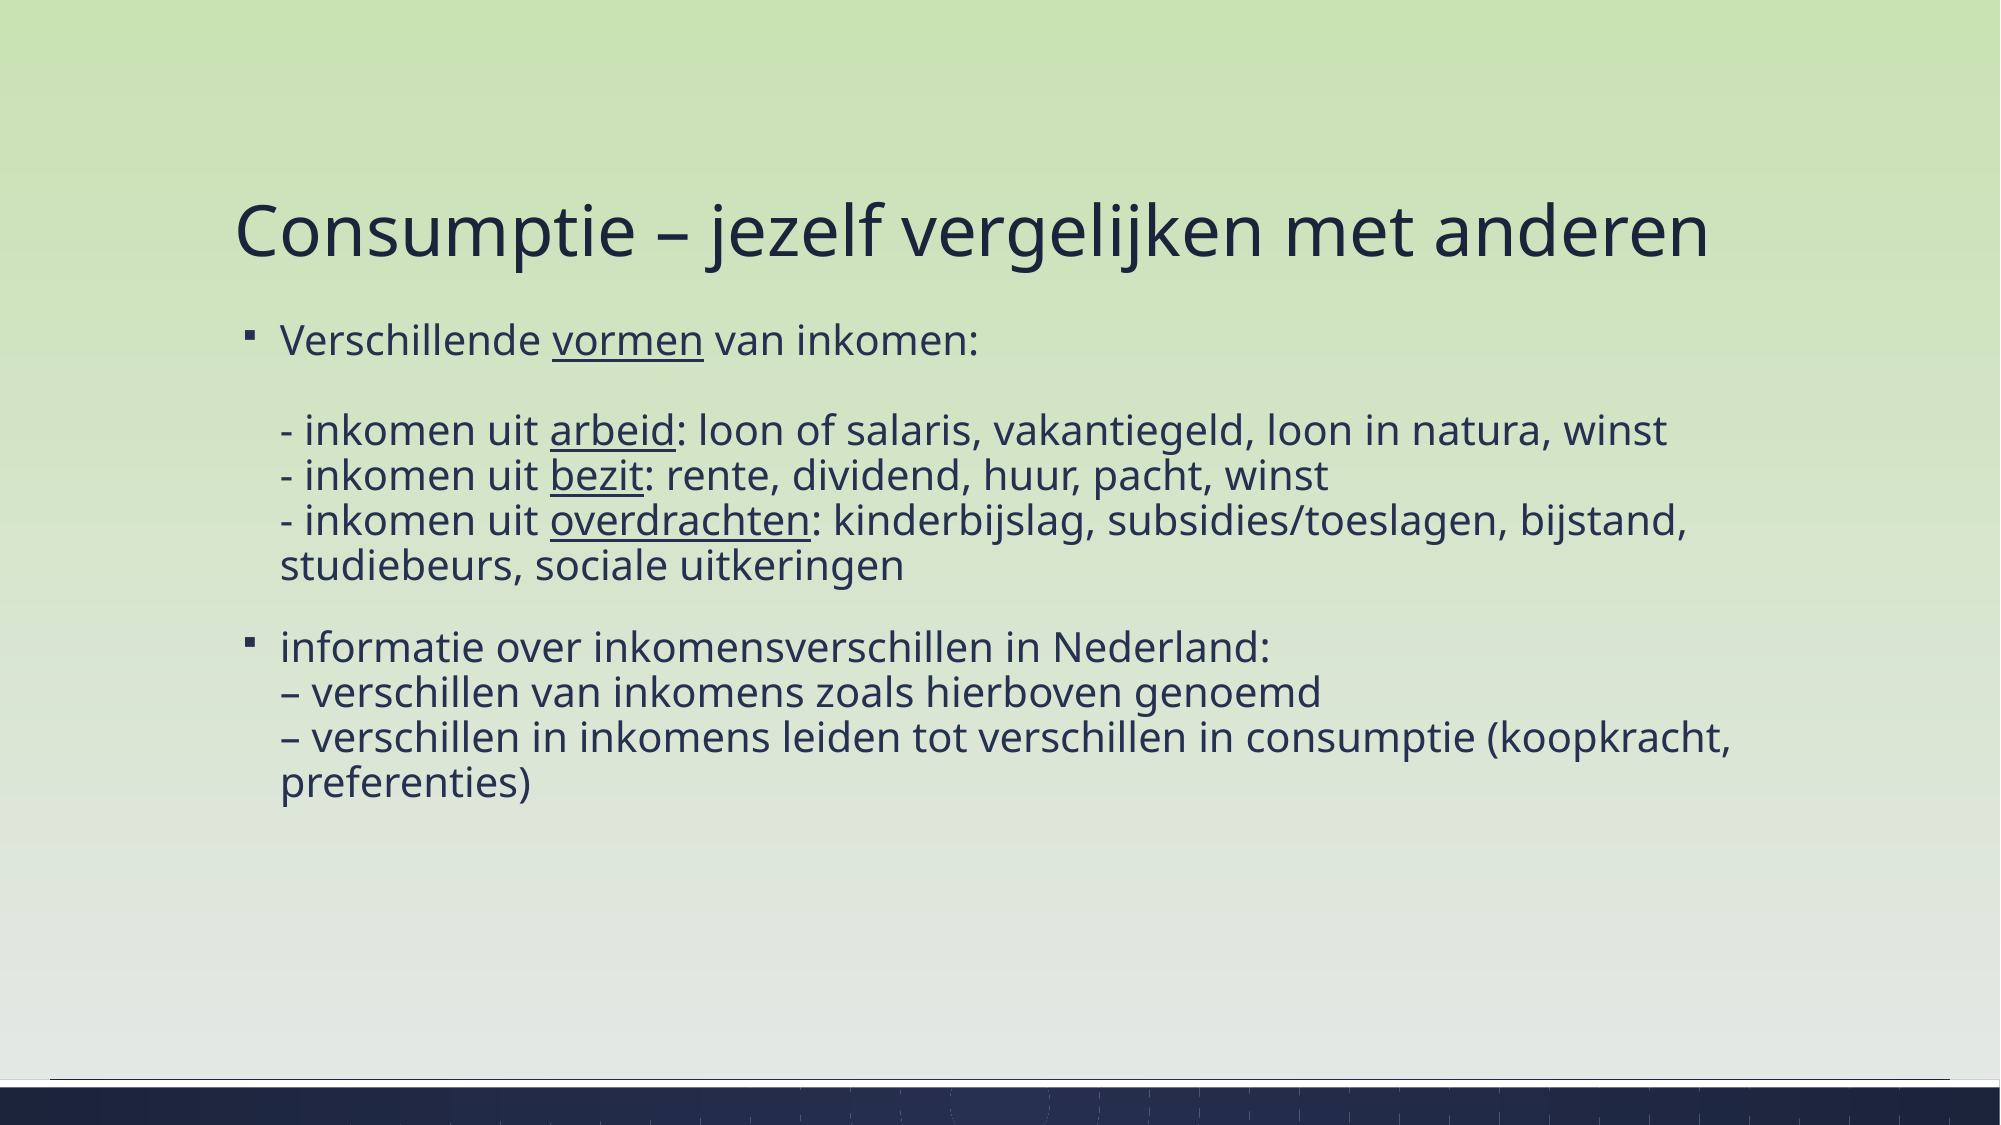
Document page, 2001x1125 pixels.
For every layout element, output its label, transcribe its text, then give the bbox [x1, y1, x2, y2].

list Verschillende vormen van inkomen: - inkomen uit arbeid: loon of salaris, vakantiegeld, loon in natura, winst - inkomen uit bezit: rente, dividend, huur, pacht, winst - inkomen uit overdrachten: kinderbijslag, subsidies/toeslagen, bijstand, studiebeurs, sociale uitkeringen informatie over inkomensverschillen in Nederland: – verschillen van inkomens zoals hierboven genoemd – verschillen in inkomens leiden tot verschillen in consumptie (koopkracht, preferenties) [219, 311, 1780, 990]
title Consumptie – jezelf vergelijken met anderen [219, 76, 1780, 279]
